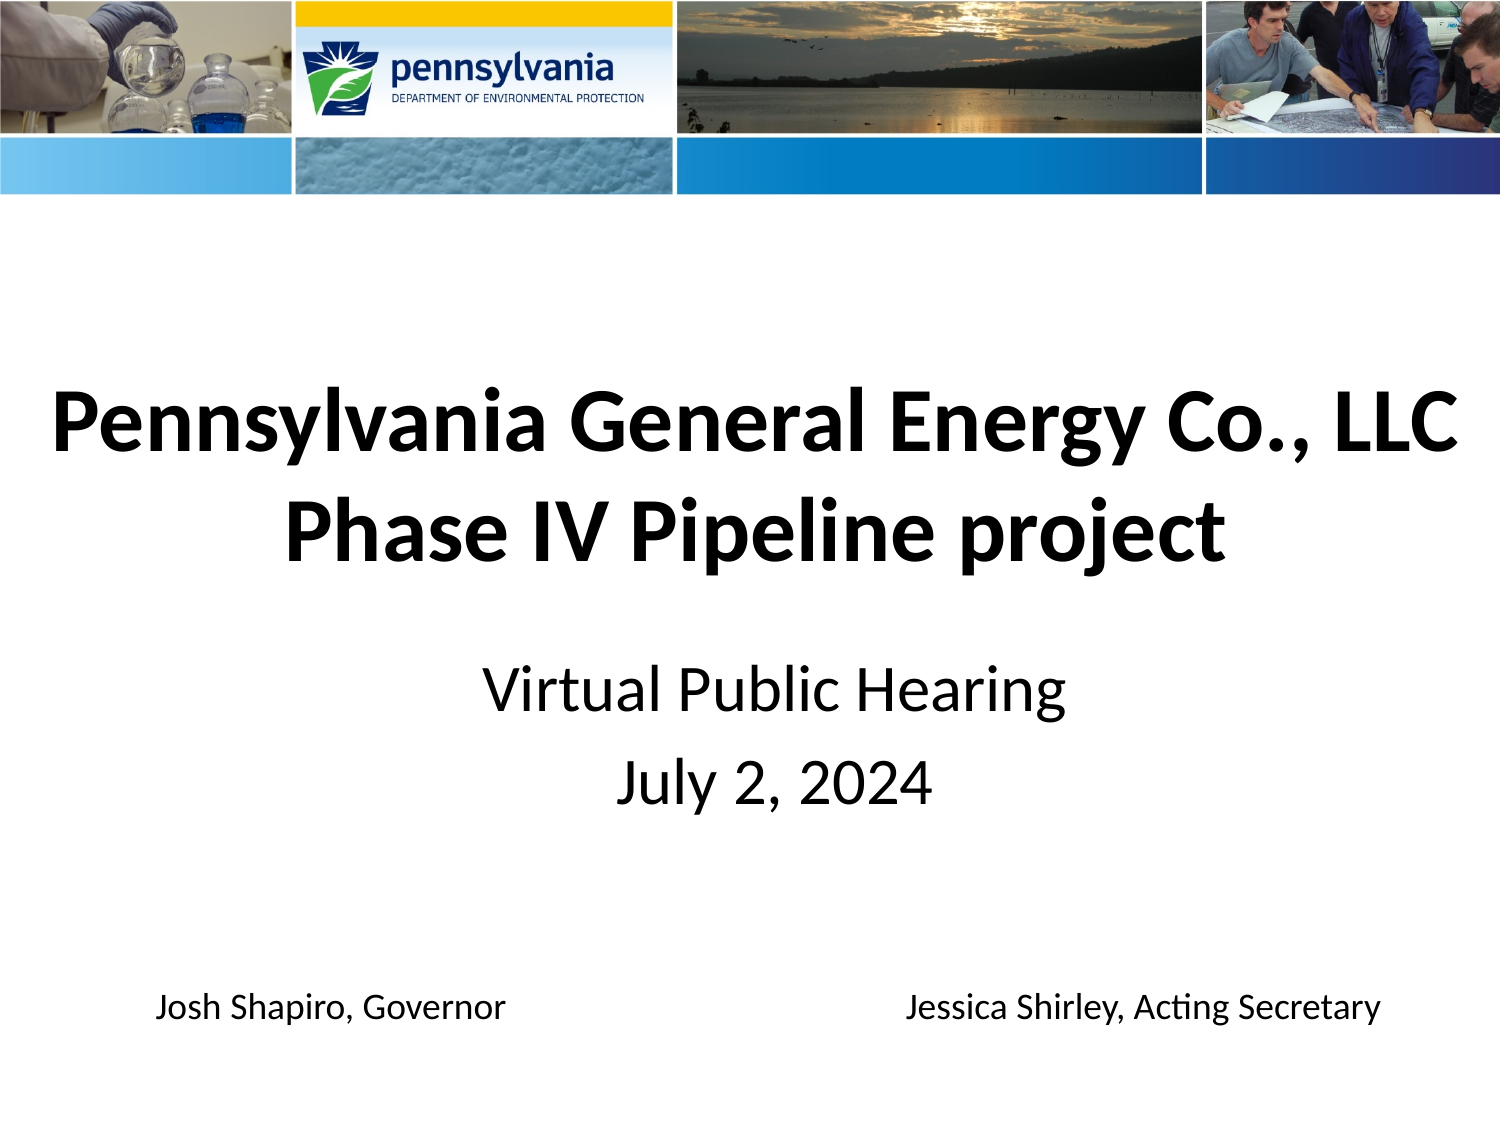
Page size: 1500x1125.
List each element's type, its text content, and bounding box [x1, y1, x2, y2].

title Pennsylvania General Energy Co., LLC Phase IV Pipeline project [24, 349, 1488, 591]
text_box Jessica Shirley, Acting Secretary [862, 974, 1425, 1035]
picture [0, 0, 1500, 195]
text_box Josh Shapiro, Governor [99, 974, 563, 1035]
subtitle Virtual Public Hearing July 2, 2024 [187, 637, 1363, 988]
